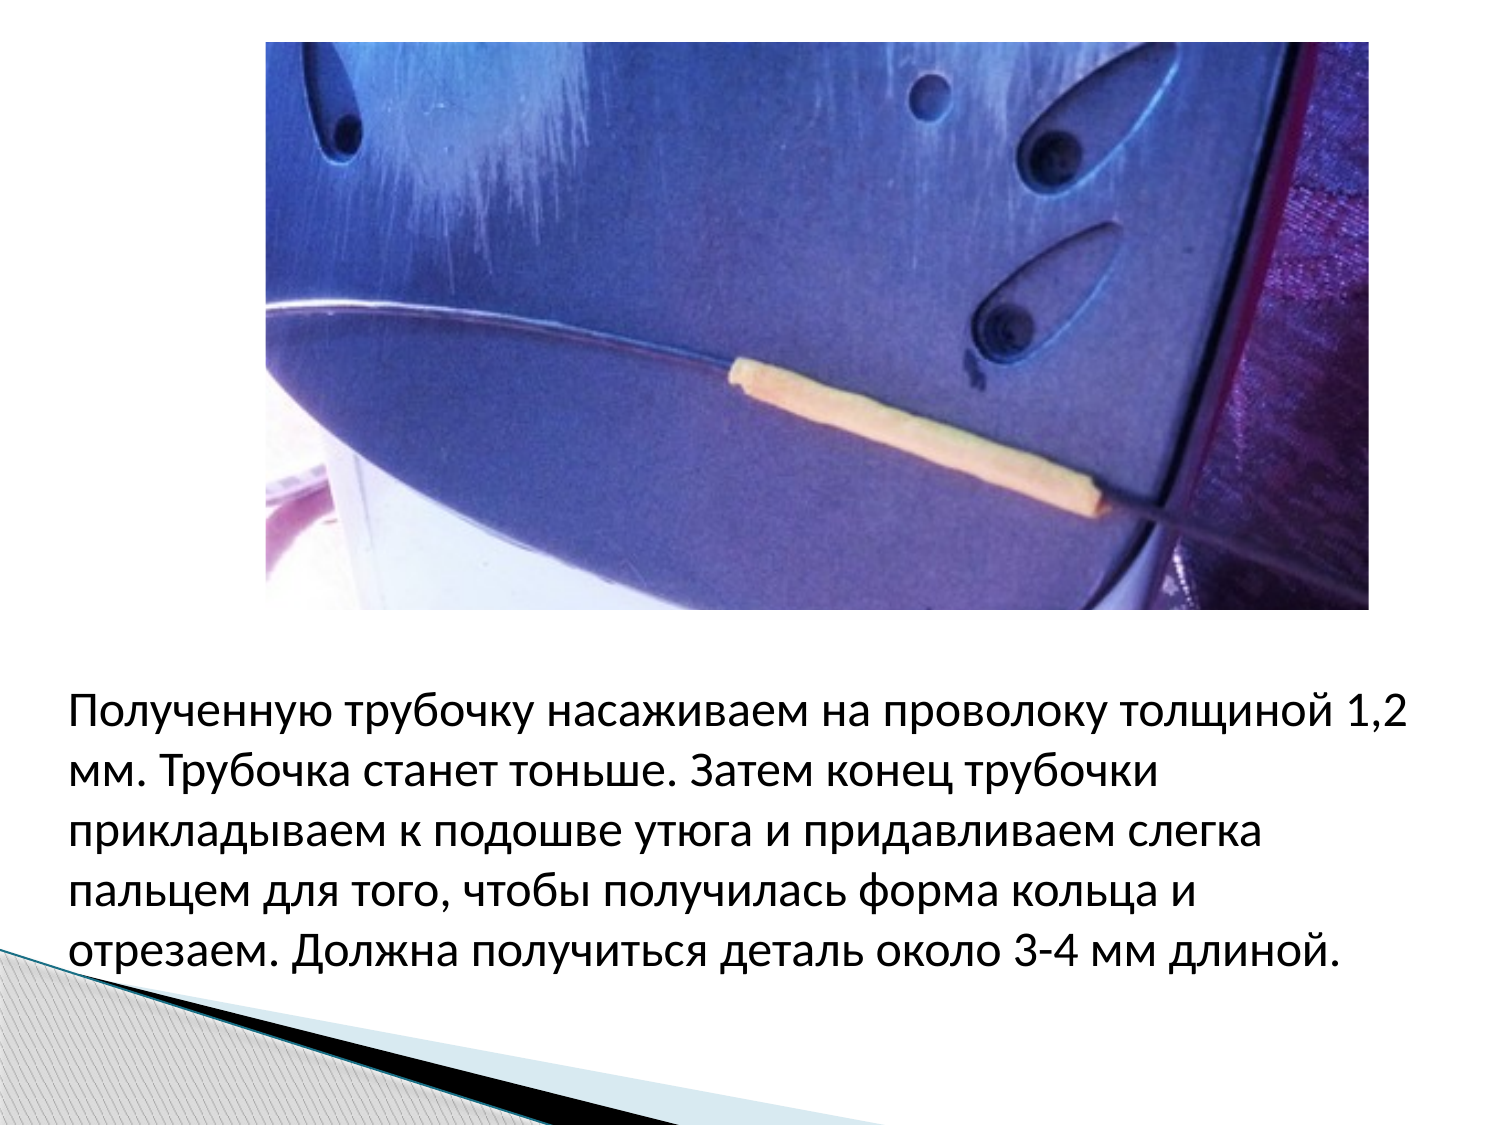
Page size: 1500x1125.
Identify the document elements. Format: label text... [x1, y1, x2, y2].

picture [265, 42, 1369, 610]
text_box Полученную трубочку насаживаем на проволоку толщиной 1,2 мм. Трубочка станет тоньше. Затем конец трубочки прикладываем к подошве утюга и придавливаем слегка пальцем для того, чтобы получилась форма кольца и отрезаем. Должна получиться деталь около 3-4 мм длиной. [53, 668, 1424, 1104]
